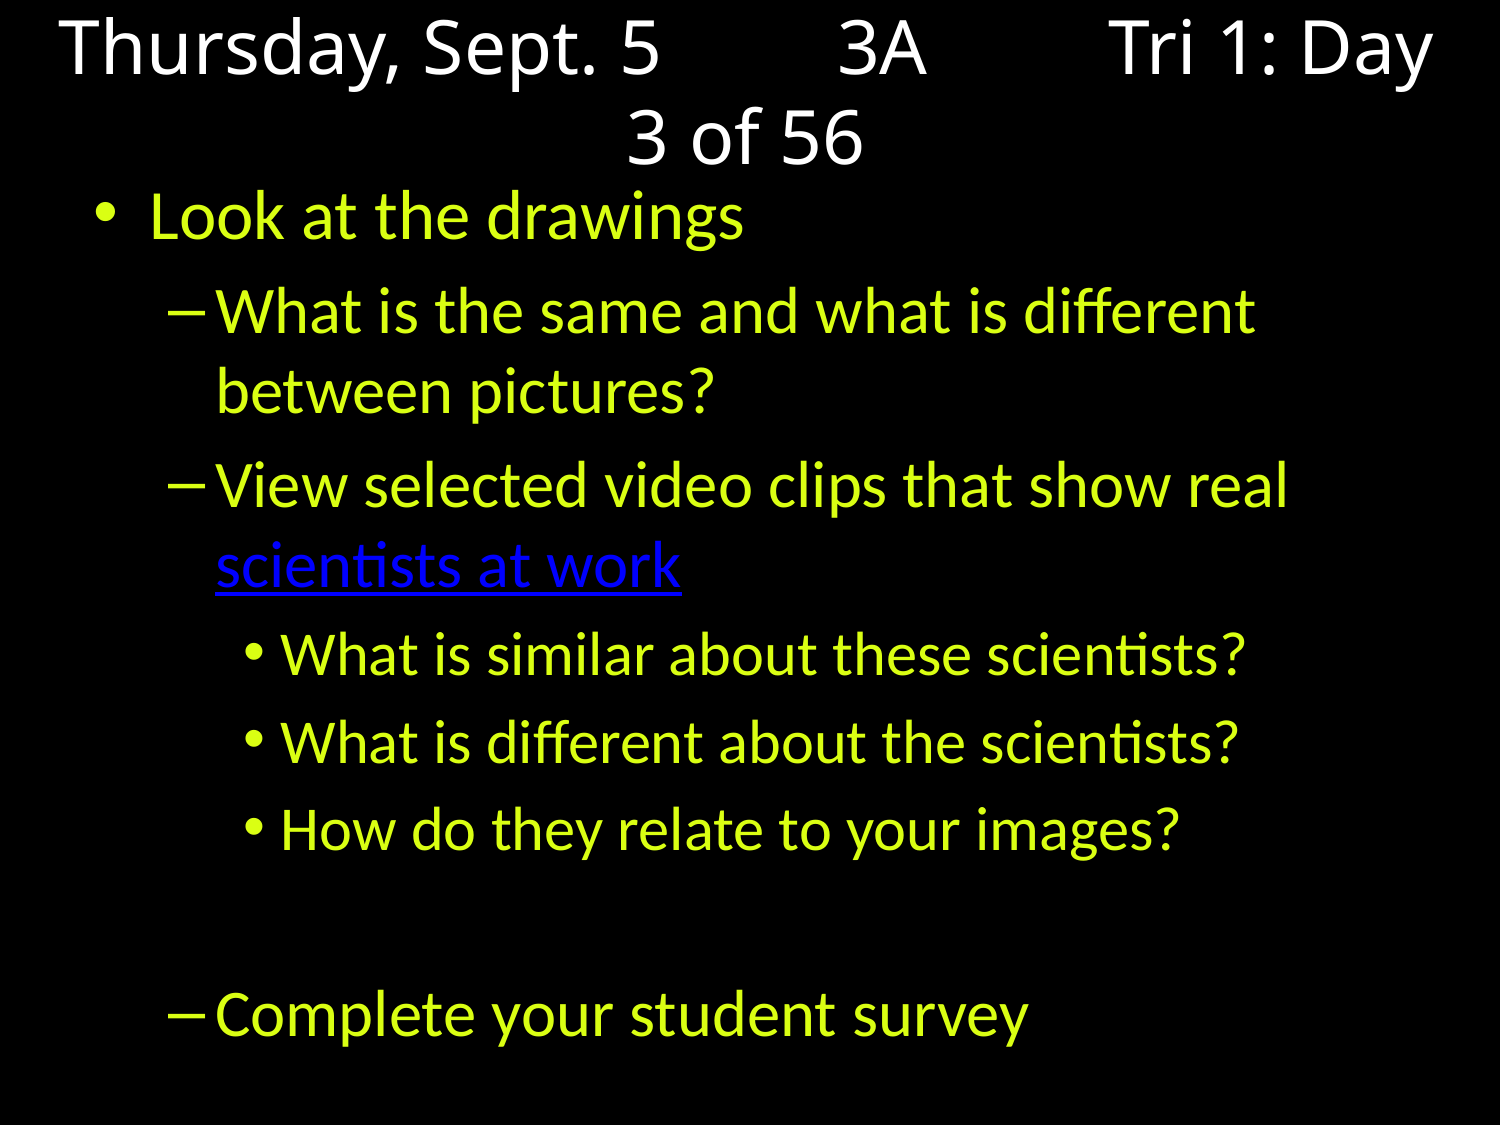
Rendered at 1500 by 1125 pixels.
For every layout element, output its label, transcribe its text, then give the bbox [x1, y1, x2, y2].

title Thursday, Sept. 5 3A Tri 1: Day 3 of 56 [13, 17, 1480, 162]
list Look at the drawings What is the same and what is different between pictures? View selected video clips that show real scientists at work What is similar about these scientists? What is different about the scientists? How do they relate to your images? Complete your student survey [78, 161, 1372, 1084]
